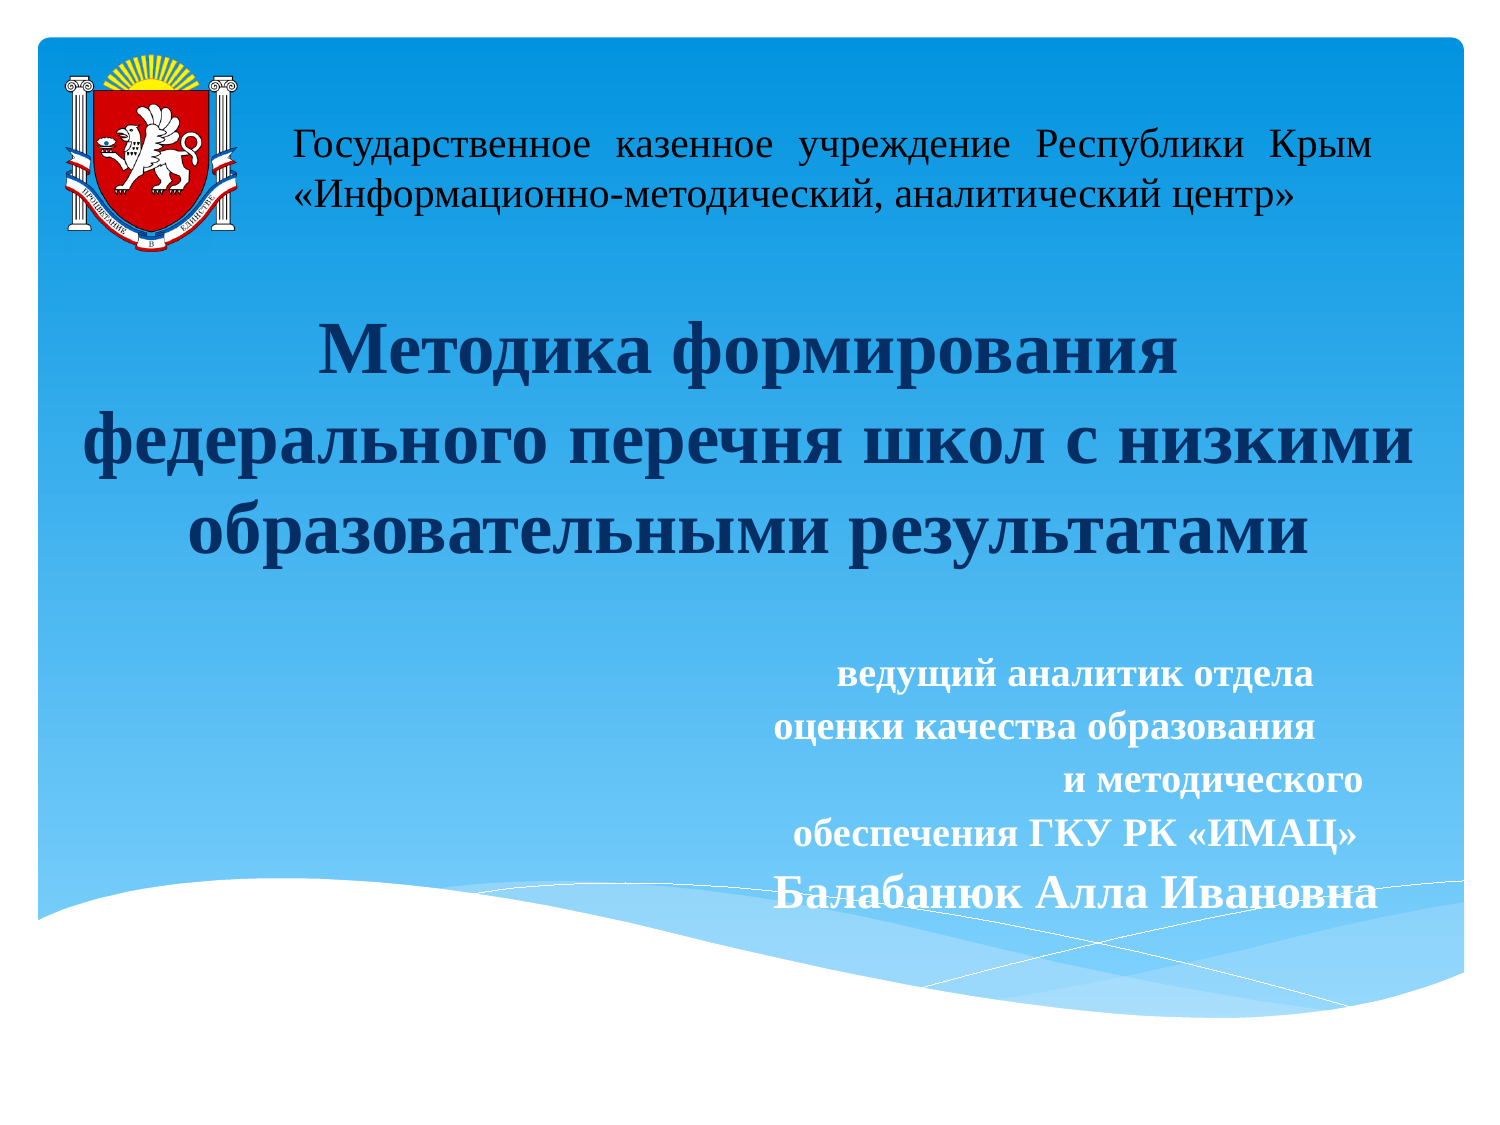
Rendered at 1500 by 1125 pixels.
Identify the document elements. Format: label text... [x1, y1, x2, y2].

subtitle ведущий аналитик отдела оценки качества образования и методического обеспечения ГКУ РК «ИМАЦ» Балабанюк Алла Ивановна [755, 740, 1396, 929]
picture [64, 55, 238, 252]
text_box [64, 576, 1447, 740]
text_box Методика формирования федерального перечня школ с низкими образовательными результатами [2, 290, 1500, 576]
title Государственное казенное учреждение Республики Крым «Информационно-методический, аналитический центр» [277, 82, 1388, 224]
